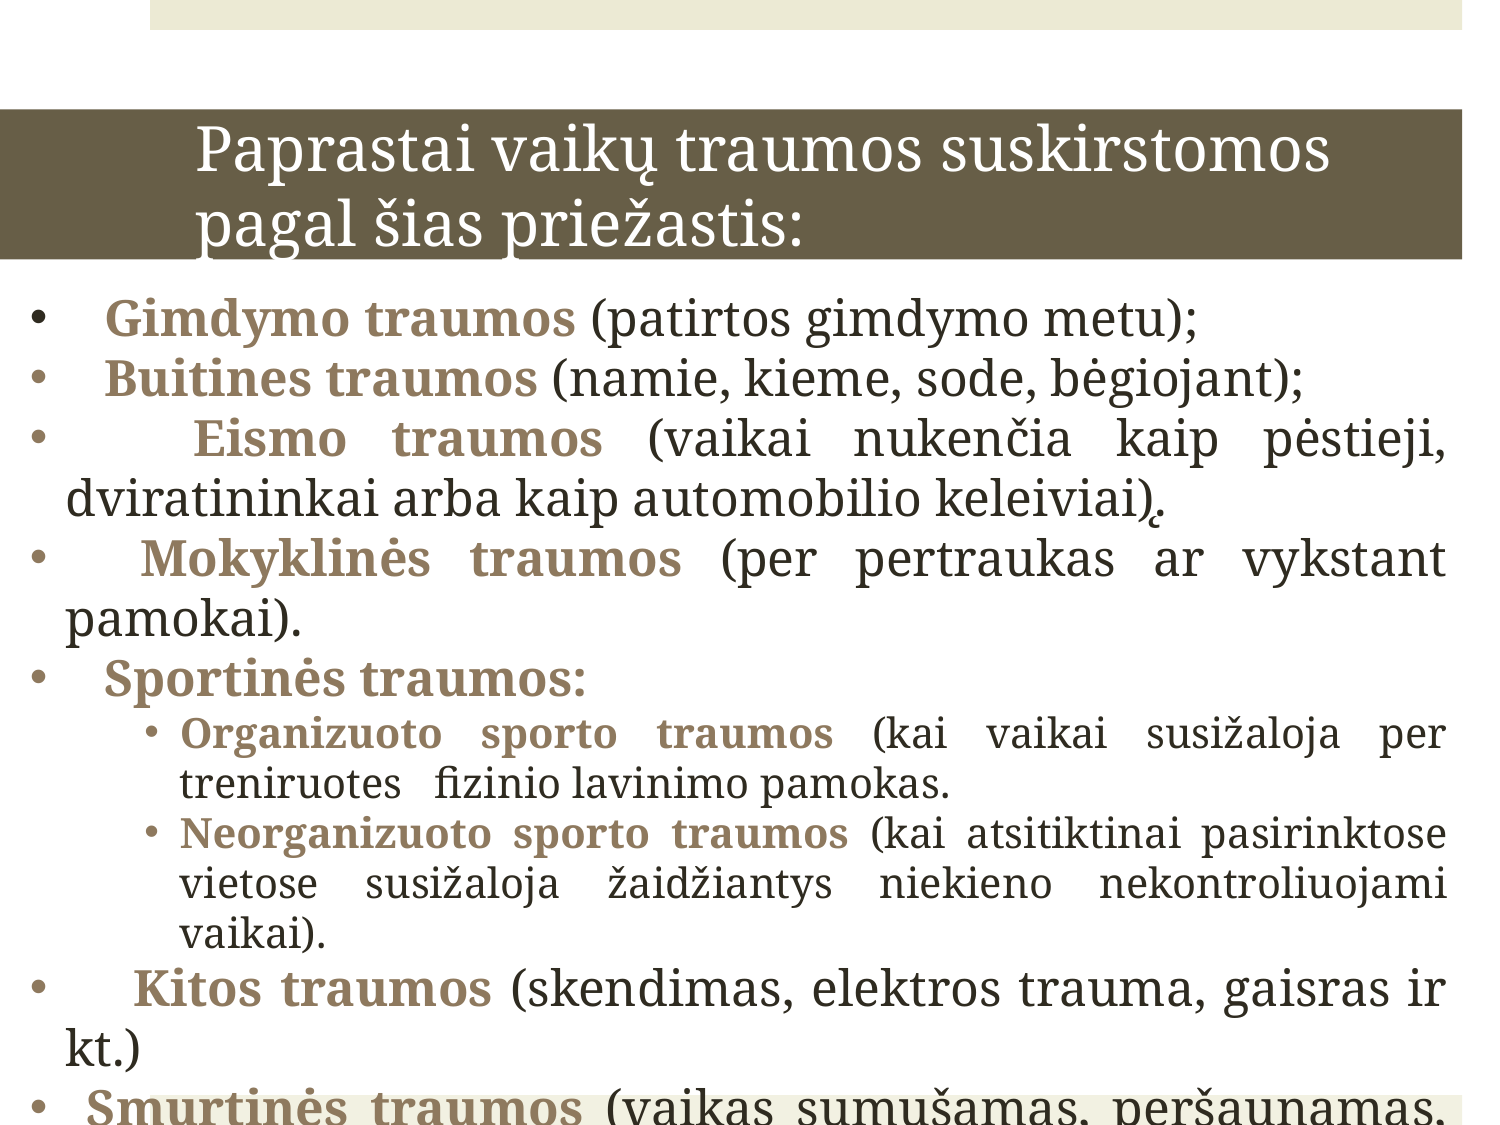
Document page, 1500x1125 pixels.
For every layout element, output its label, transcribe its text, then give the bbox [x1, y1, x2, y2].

title Paprastai vaikų traumos suskirstomos pagal šias priežastis: [0, 109, 1463, 260]
text_box Gimdymo traumos (patirtos gimdymo metu); Buitines traumos (namie, kieme, sode, bėgiojant); Eismo traumos (vaikai nukenčia kaip pėstieji, dviratininkai arba kaip automobilio keleiviai)̨. Mokyklinės traumos (per pertraukas ar vykstant pamokai). Sportinės traumos: Organizuoto sporto traumos (kai vaikai susižaloja per treniruotes fizinio lavinimo pamokas. Neorganizuoto sporto traumos (kai atsitiktinai pasirinktose vietose susižaloja žaidžiantys niekieno nekontroliuojami vaikai). Kitos traumos (skendimas, elektros trauma, gaisras ir kt.) Smurtinės traumos (vaikas sumušamas, peršaunamas, patiria skesualinę prievartą) [15, 279, 1463, 1125]
